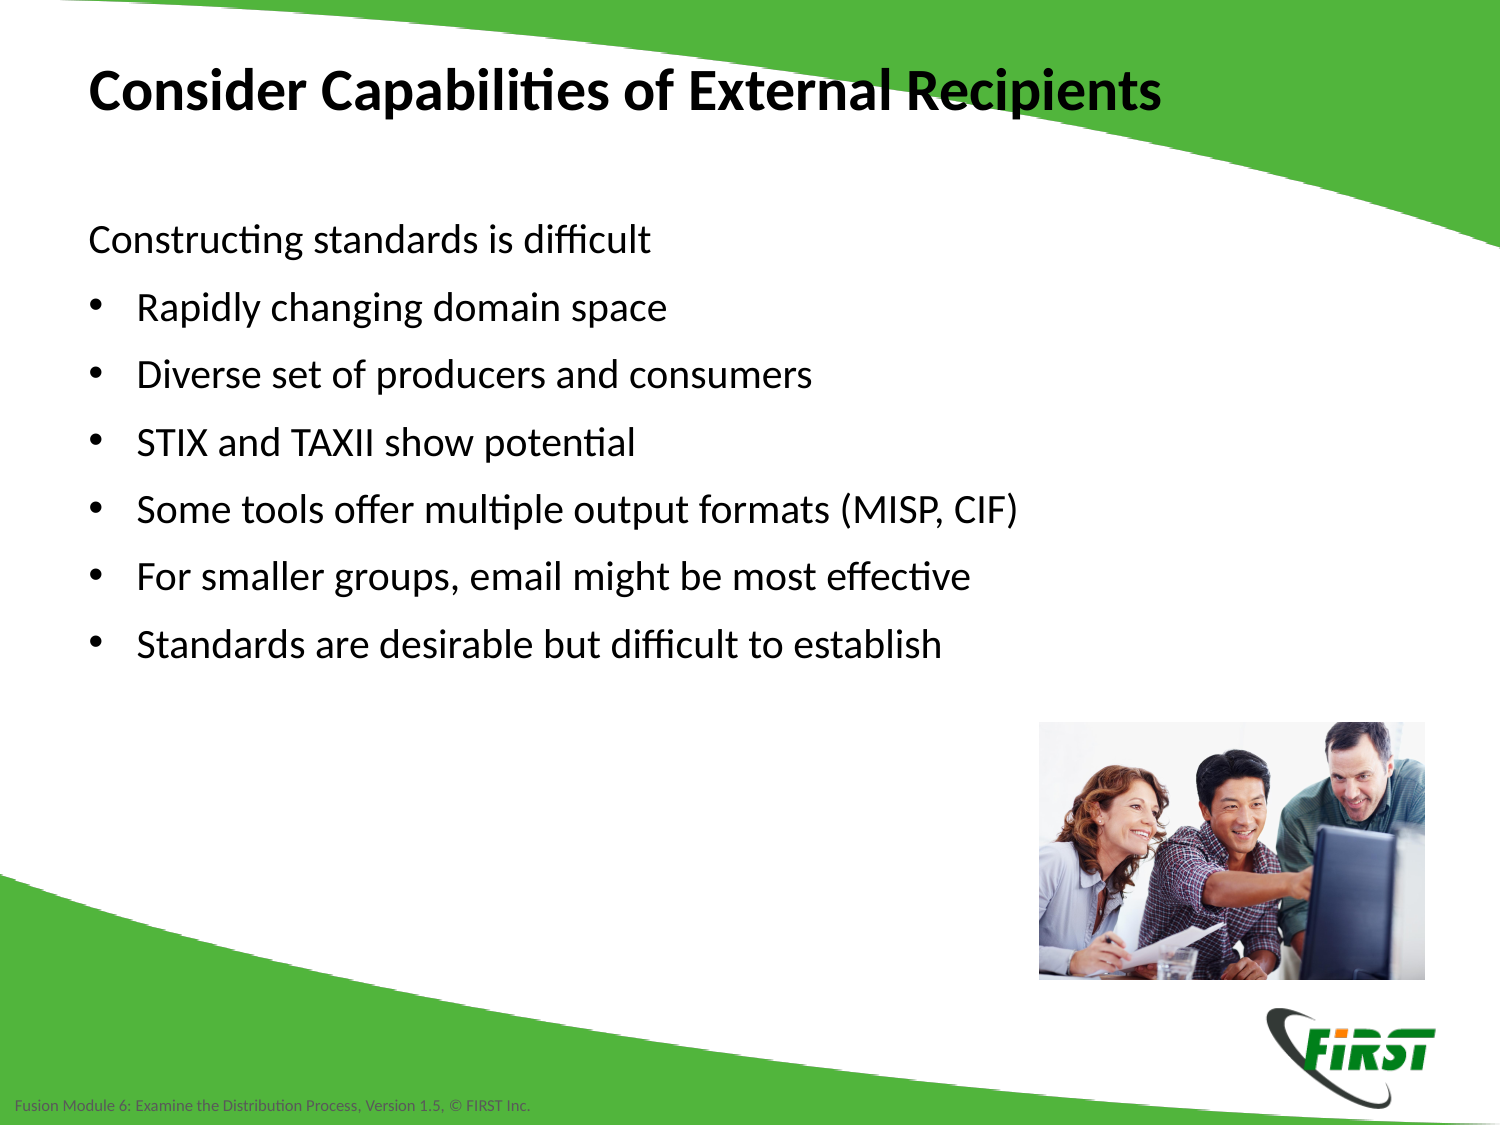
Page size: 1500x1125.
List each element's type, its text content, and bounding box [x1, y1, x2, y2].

picture [0, 0, 1500, 1125]
text_box Constructing standards is difficult Rapidly changing domain space Diverse set of producers and consumers STIX and TAXII show potential Some tools offer multiple output formats (MISP, CIF) For smaller groups, email might be most effective Standards are desirable but difficult to establish [73, 197, 1500, 904]
text_box Consider Capabilities of External Recipients [75, 57, 1425, 125]
